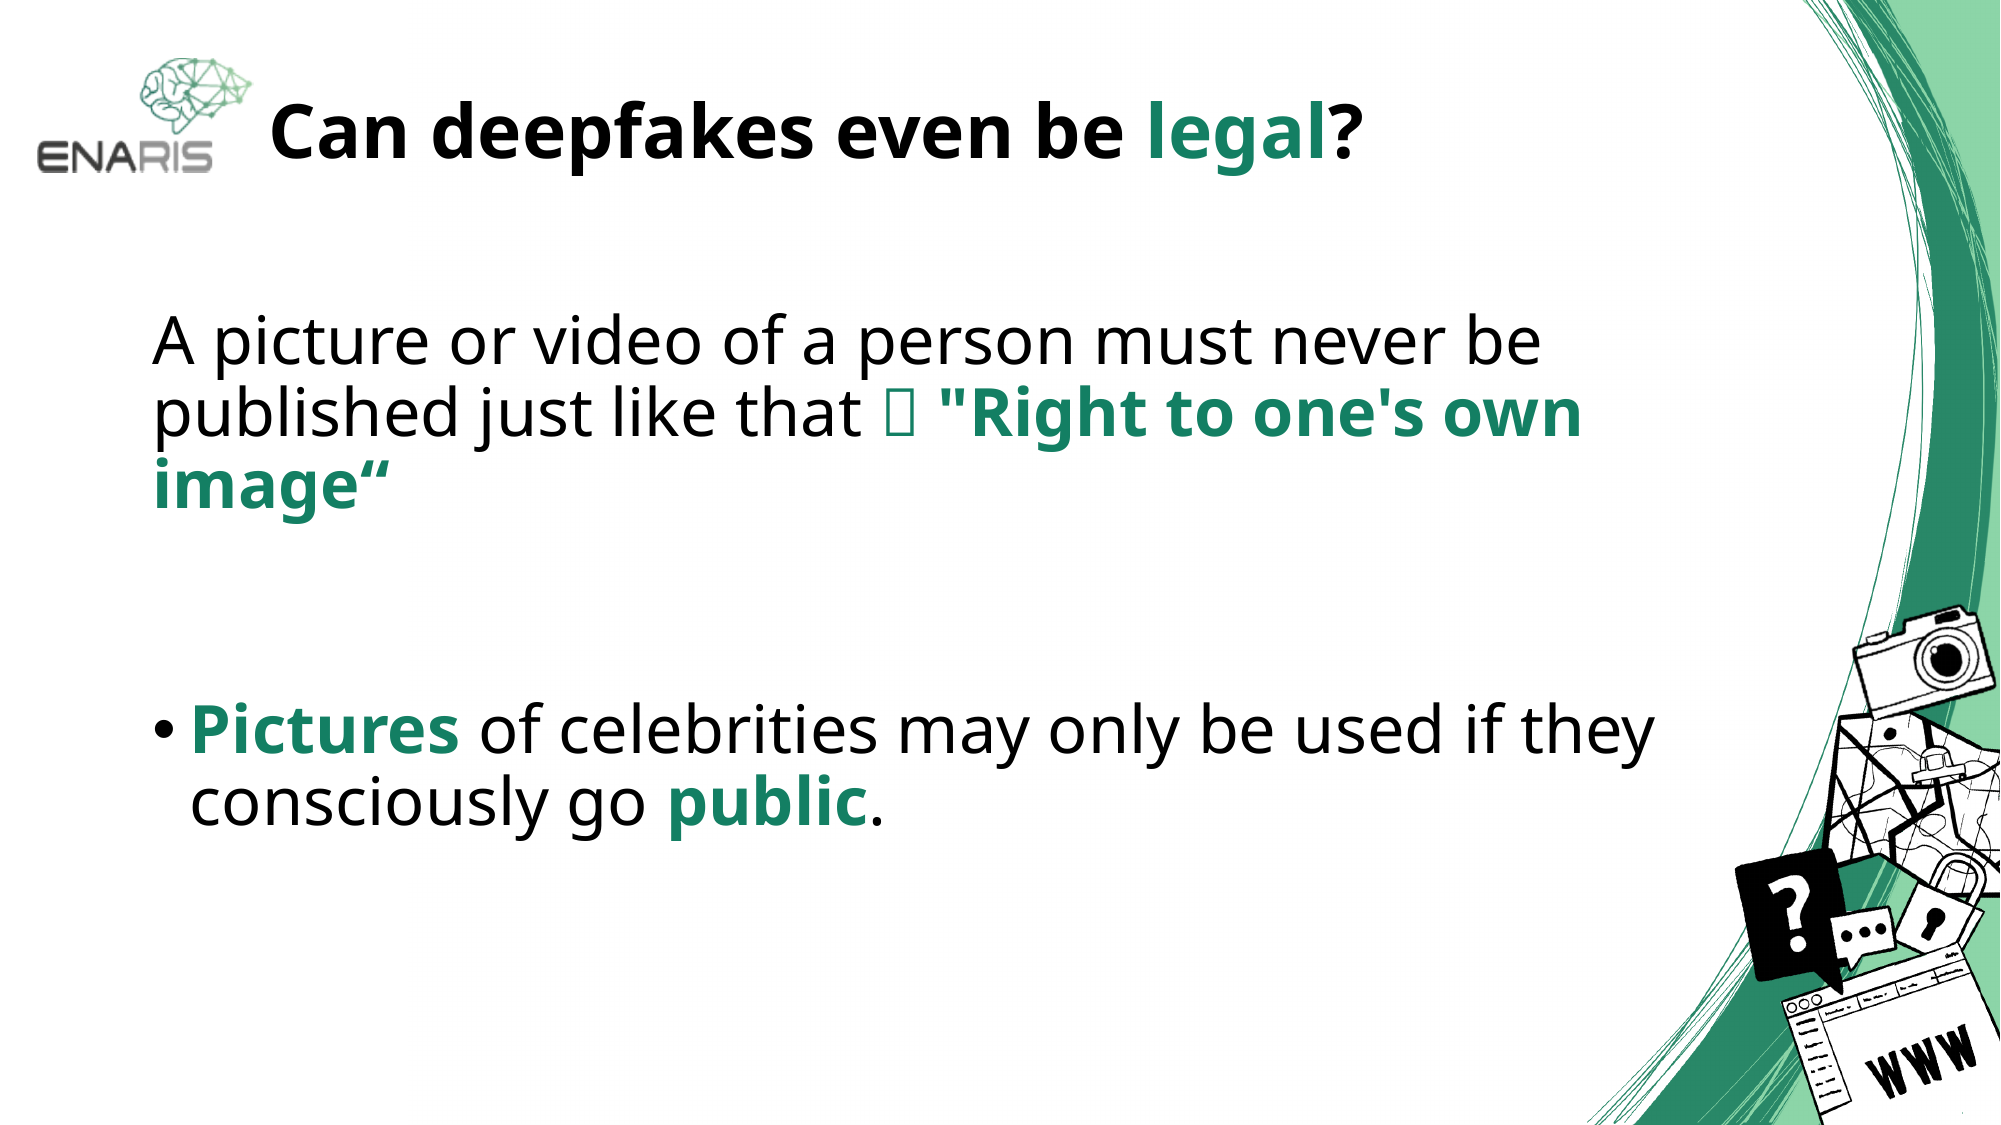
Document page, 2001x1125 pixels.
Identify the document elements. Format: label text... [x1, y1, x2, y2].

list A picture or video of a person must never be published just like that  "Right to one's own image“ Pictures of celebrities may only be used if they consciously go public. [137, 299, 1728, 1014]
title Can deepfakes even be legal? [253, 59, 1863, 278]
picture [408, 0, 2000, 1125]
picture [37, 58, 254, 173]
